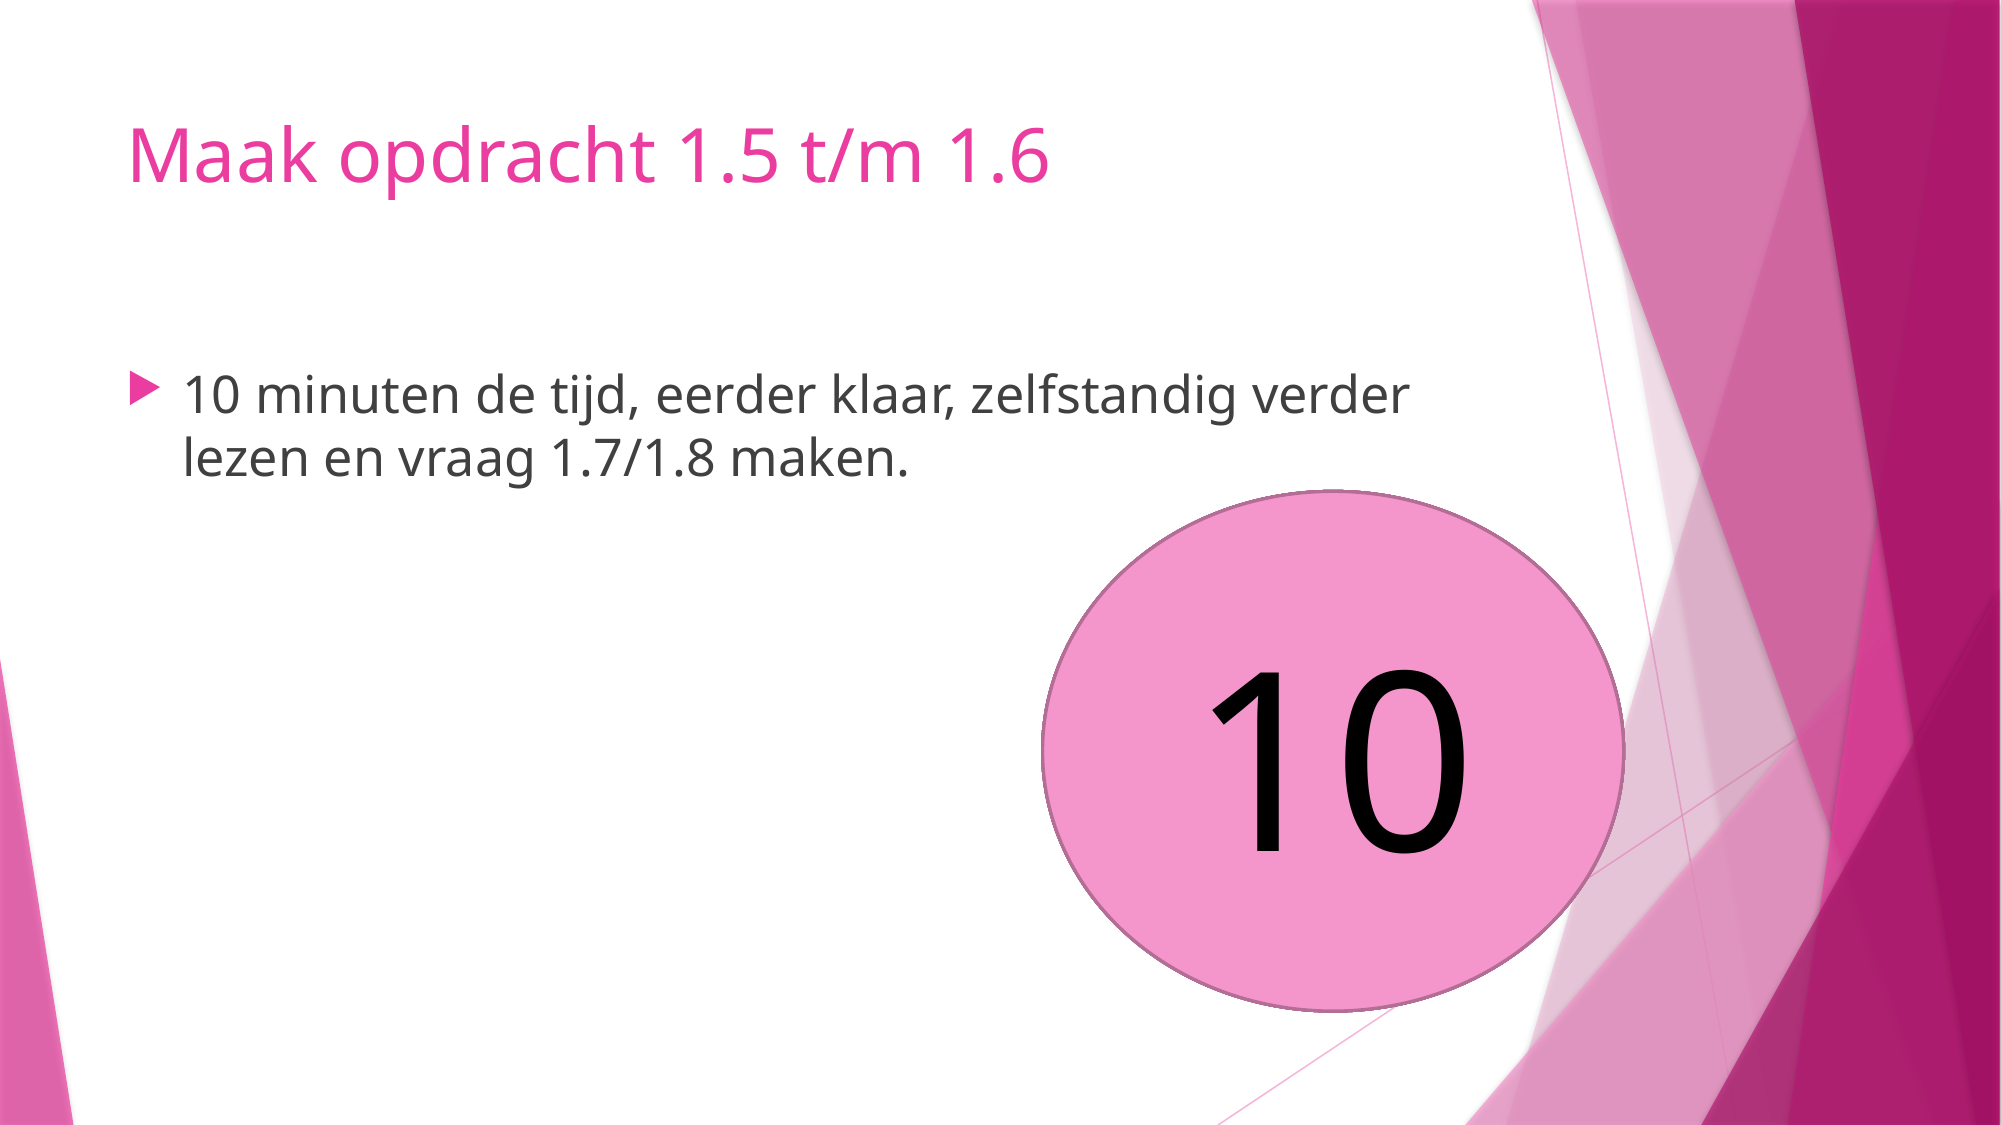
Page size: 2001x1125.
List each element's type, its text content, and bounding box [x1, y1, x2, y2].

text_box 10 [1041, 489, 1626, 1013]
list 10 minuten de tijd, eerder klaar, zelfstandig verder lezen en vraag 1.7/1.8 maken. [111, 354, 1522, 992]
title Maak opdracht 1.5 t/m 1.6 [111, 99, 1522, 317]
